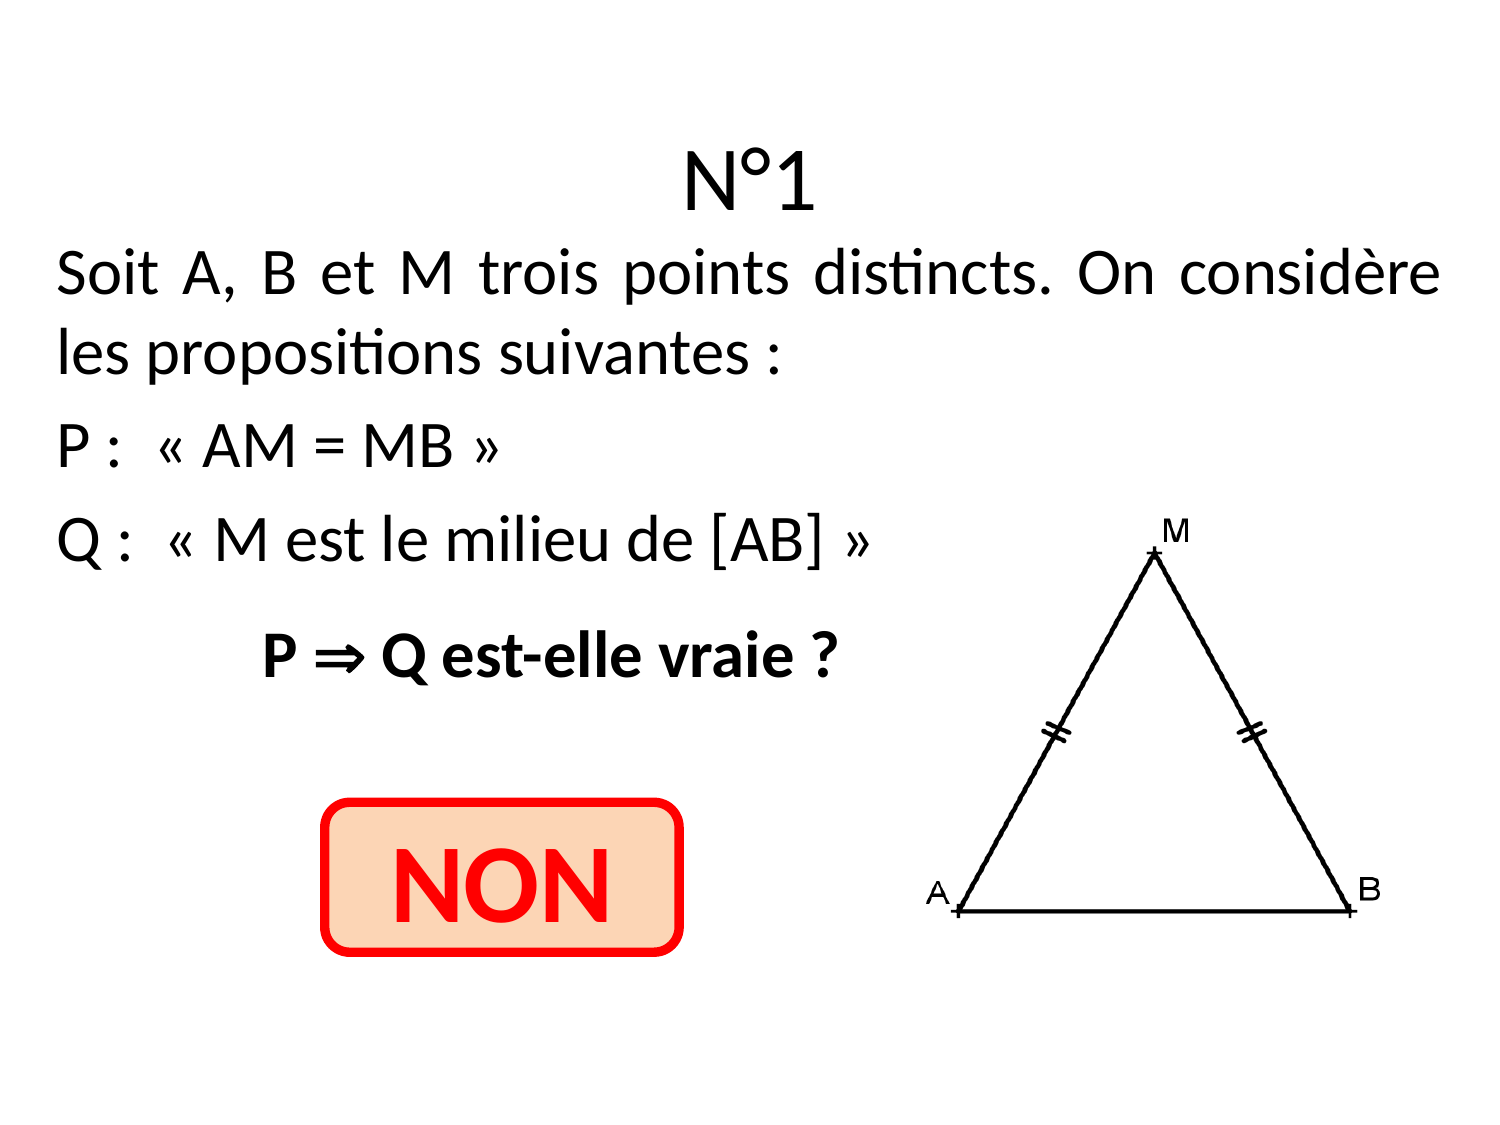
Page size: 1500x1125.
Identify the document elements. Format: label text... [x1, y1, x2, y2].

text_box [513, 916, 987, 978]
title N°1 [0, 104, 1500, 244]
picture [903, 503, 1400, 929]
list Soit A, B et M trois points distincts. On considère les propositions suivantes : P : « AM = MB » Q : « M est le milieu de [AB] » P  Q est-elle vraie ? [41, 219, 1459, 851]
text_box NON [322, 800, 682, 955]
